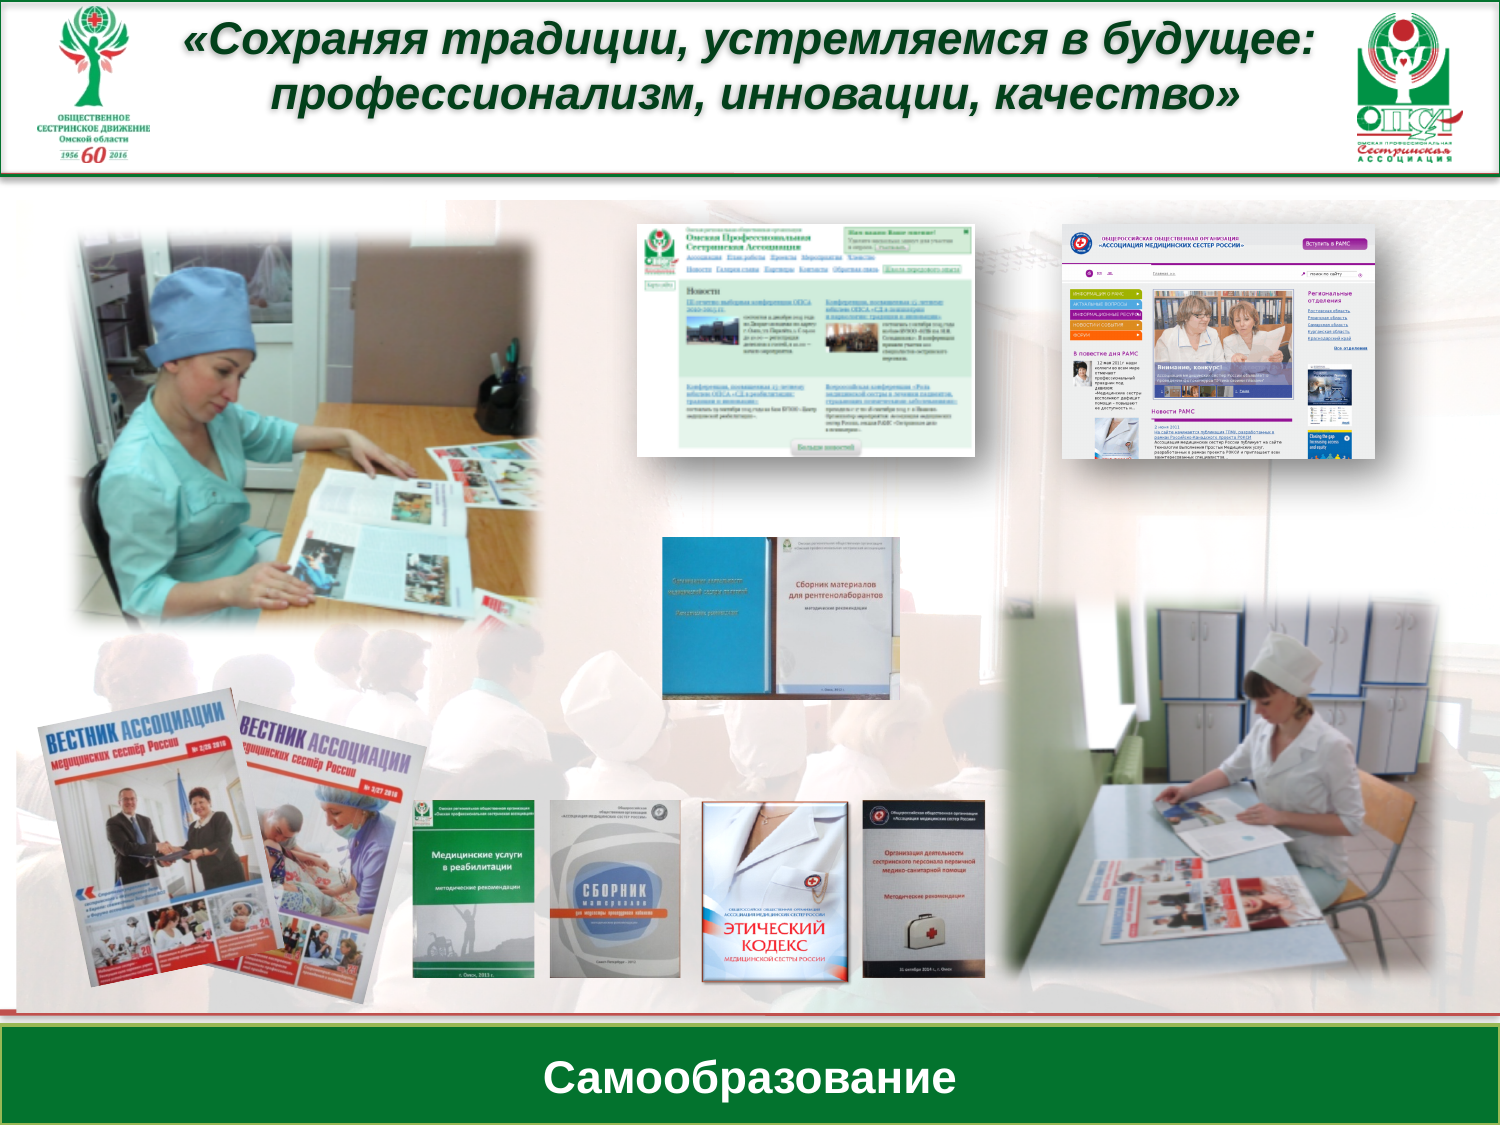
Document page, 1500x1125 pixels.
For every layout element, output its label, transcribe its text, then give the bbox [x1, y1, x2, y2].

text_box «Сохраняя традиции, устремляемся в будущее: профессионализм, инновации, качество» [0, 0, 1500, 174]
picture [16, 199, 1500, 1013]
text_box Самообразование [0, 1024, 1500, 1125]
picture [1356, 13, 1463, 163]
picture [37, 6, 151, 163]
